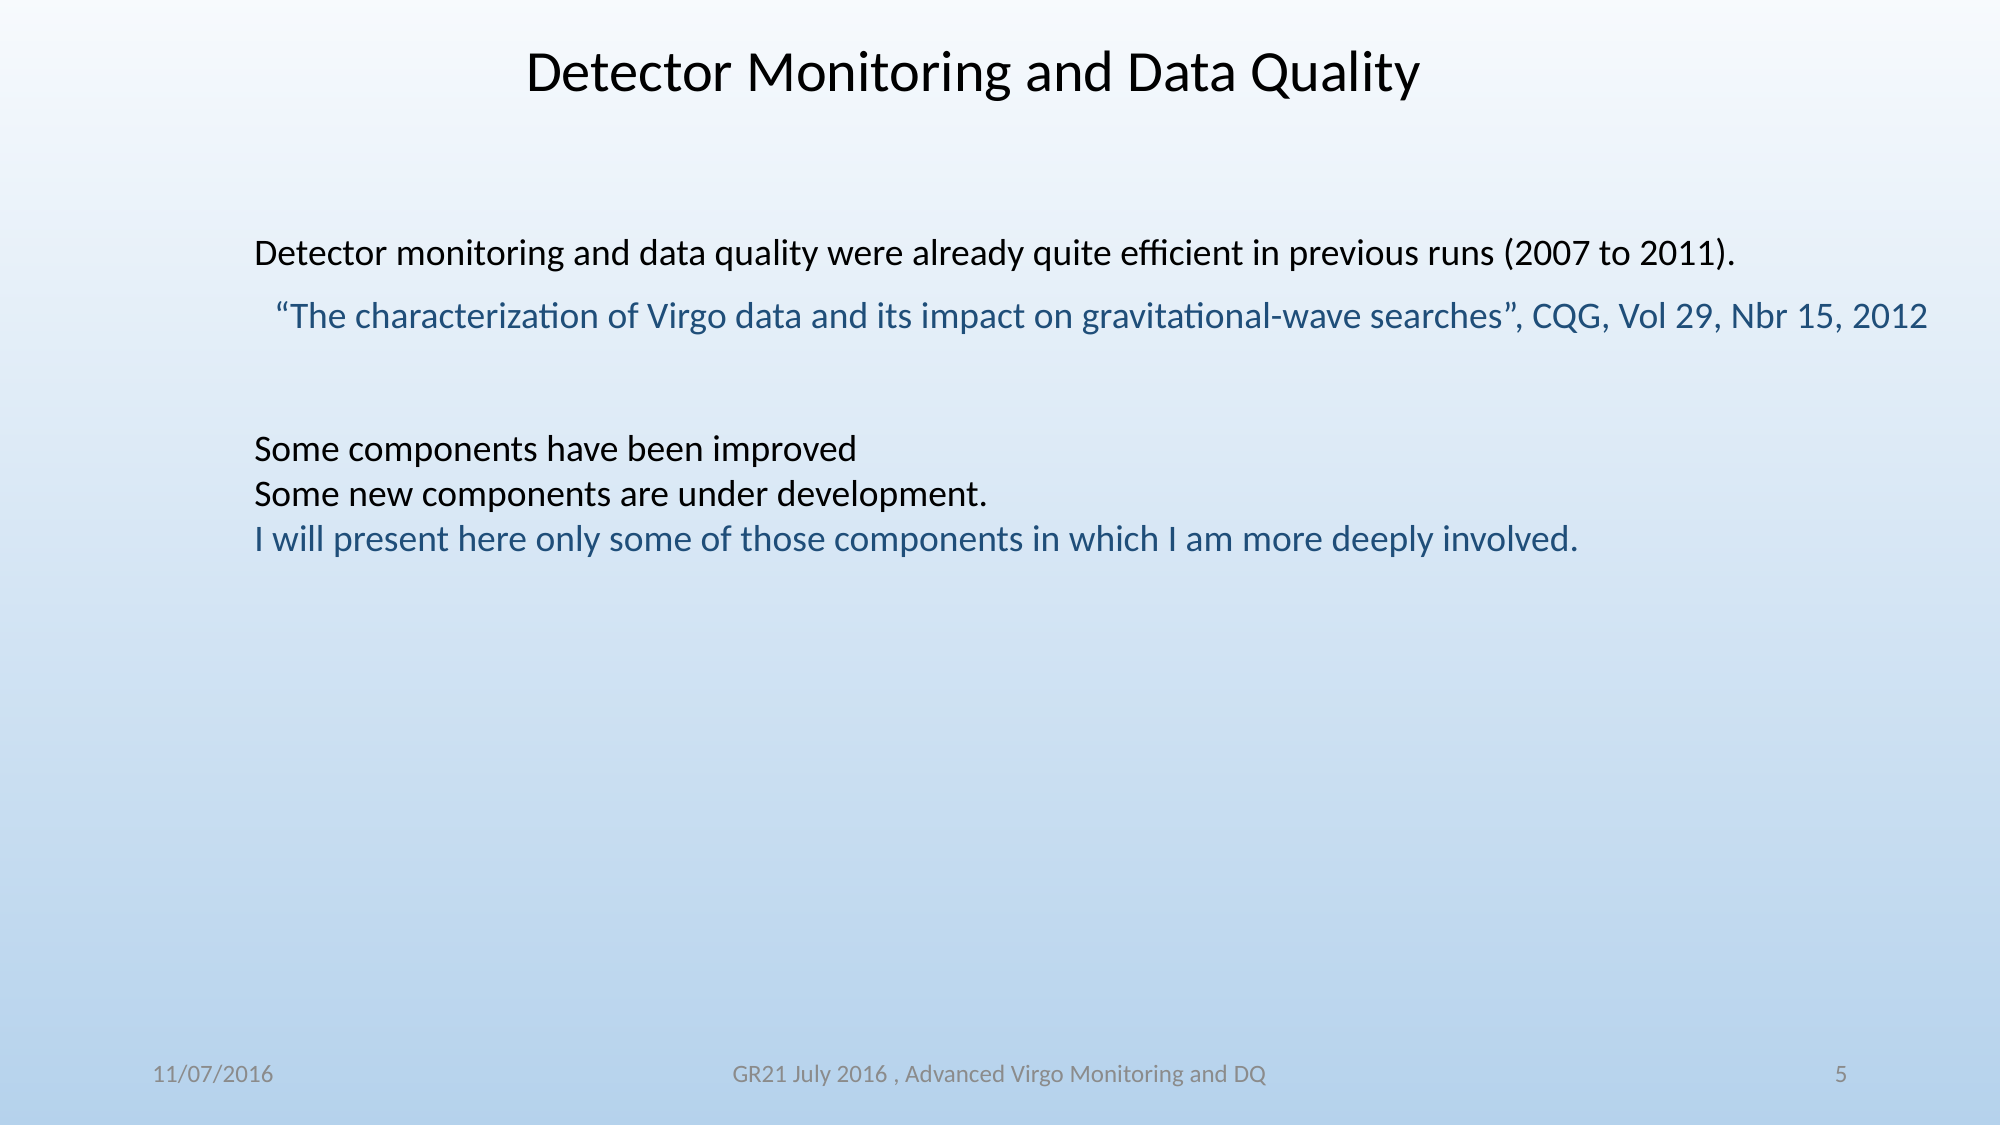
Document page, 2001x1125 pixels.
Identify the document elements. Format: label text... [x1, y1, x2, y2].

slide_number 5 [1412, 1042, 1863, 1103]
footer GR21 July 2016 , Advanced Virgo Monitoring and DQ [662, 1042, 1338, 1103]
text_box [239, 220, 1952, 345]
text_box Some components have been improved Some new components are under development. I will present here only some of those components in which I am more deeply involved. [239, 416, 1673, 566]
text_box Detector Monitoring and Data Quality [511, 25, 1555, 111]
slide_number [137, 1042, 588, 1103]
